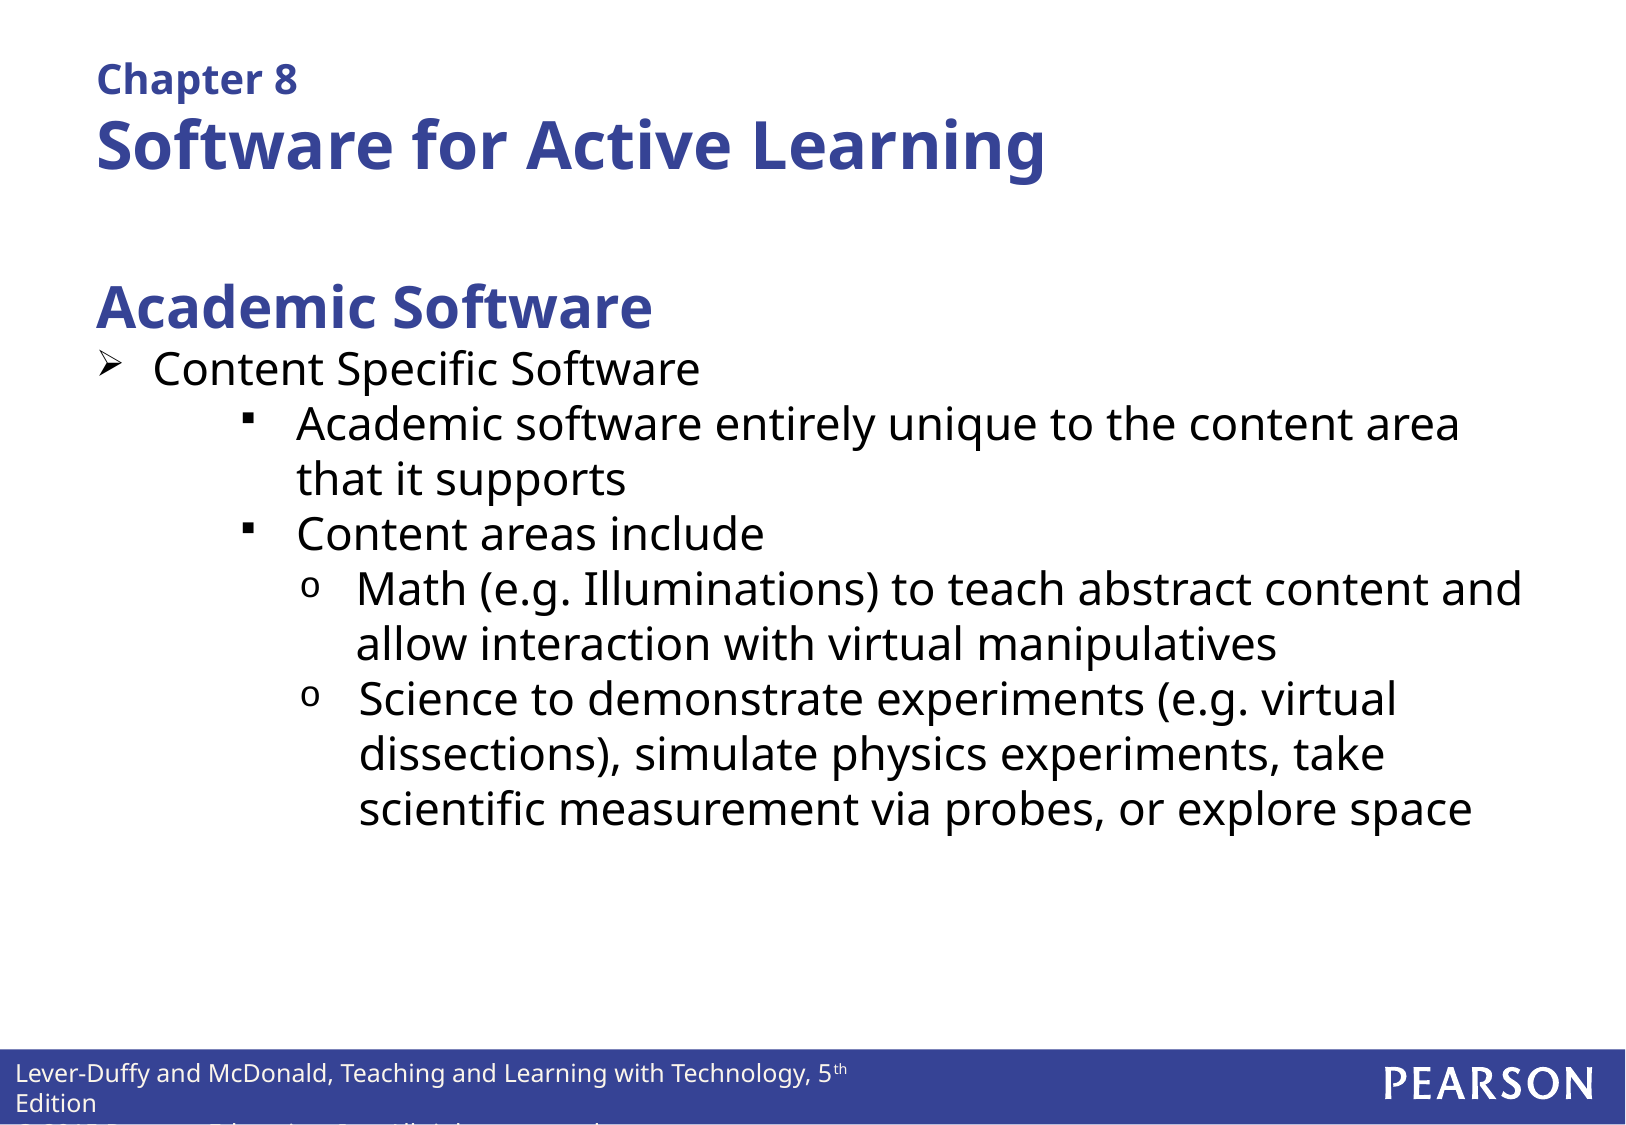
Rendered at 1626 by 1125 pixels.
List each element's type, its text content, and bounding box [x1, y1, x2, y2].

title Chapter 8 Software for Active Learning [81, 45, 1544, 233]
list Academic Software Content Specific Software Academic software entirely unique to the content area that it supports Content areas include Math (e.g. Illuminations) to teach abstract content and allow interaction with virtual manipulatives Science to demonstrate experiments (e.g. virtual dissections), simulate physics experiments, take scientific measurement via probes, or explore space [81, 262, 1544, 1005]
